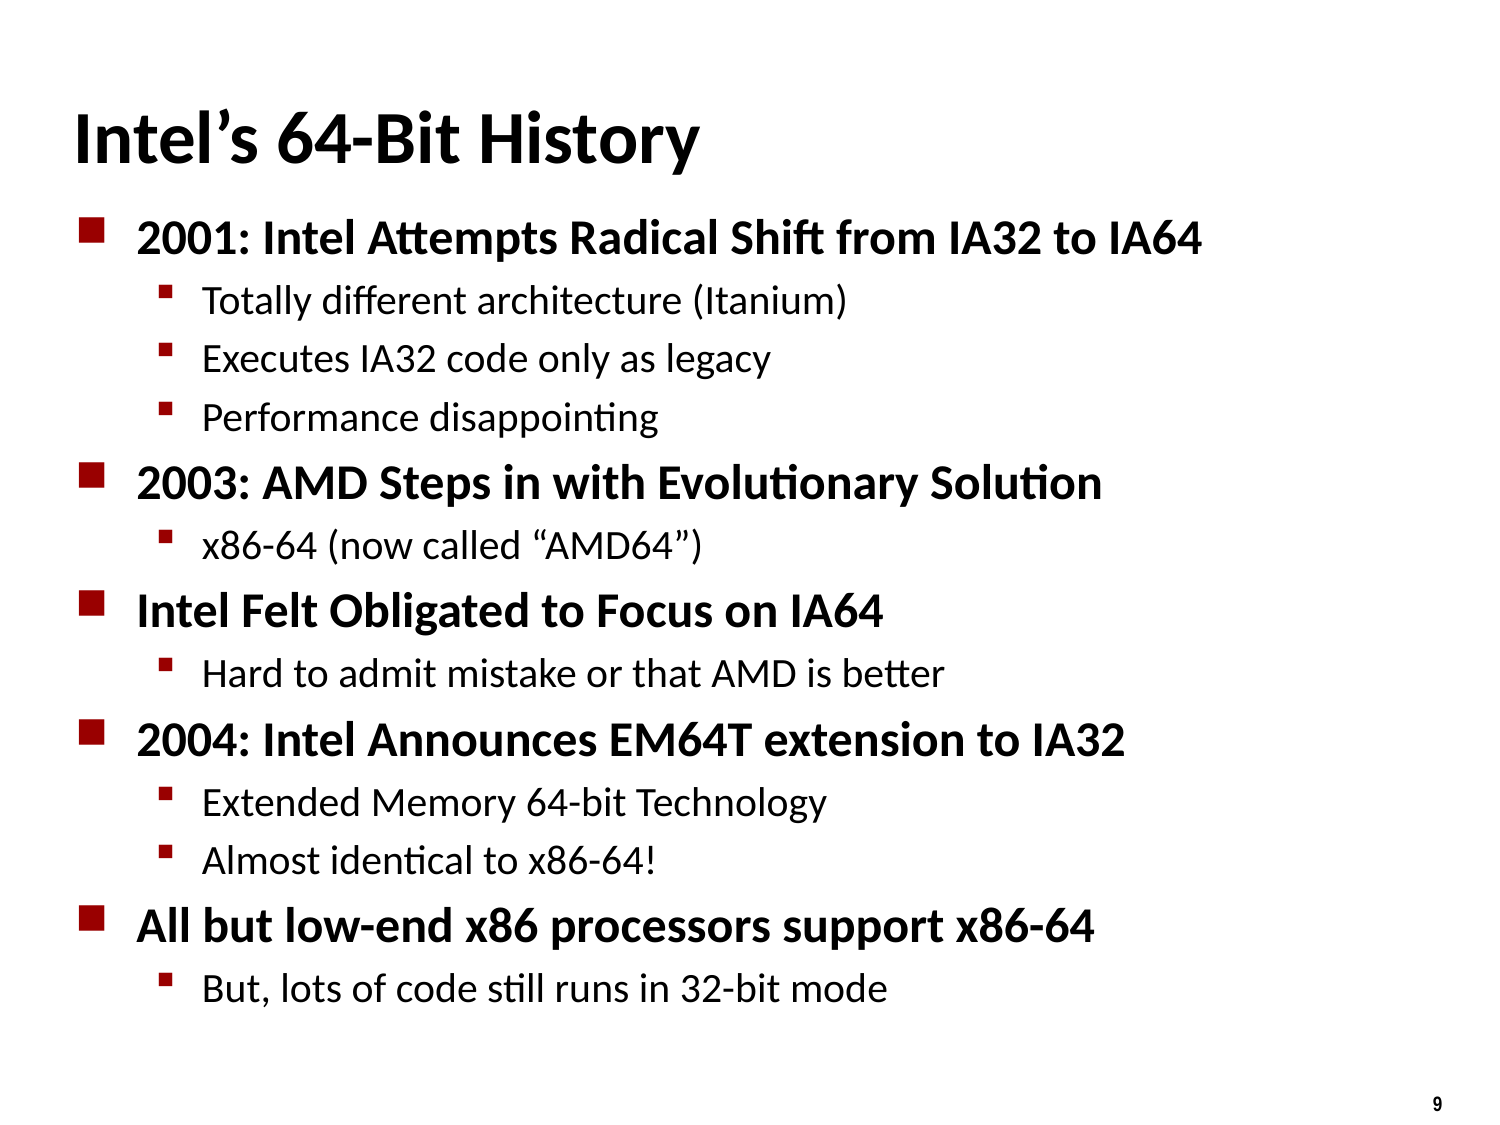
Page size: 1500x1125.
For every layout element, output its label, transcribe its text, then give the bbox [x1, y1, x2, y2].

title Intel’s 64-Bit History [58, 71, 1305, 197]
list 2001: Intel Attempts Radical Shift from IA32 to IA64 Totally different architecture (Itanium) Executes IA32 code only as legacy Performance disappointing 2003: AMD Steps in with Evolutionary Solution x86-64 (now called “AMD64”) Intel Felt Obligated to Focus on IA64 Hard to admit mistake or that AMD is better 2004: Intel Announces EM64T extension to IA32 Extended Memory 64-bit Technology Almost identical to x86-64! All but low-end x86 processors support x86-64 But, lots of code still runs in 32-bit mode [64, 196, 1361, 1013]
